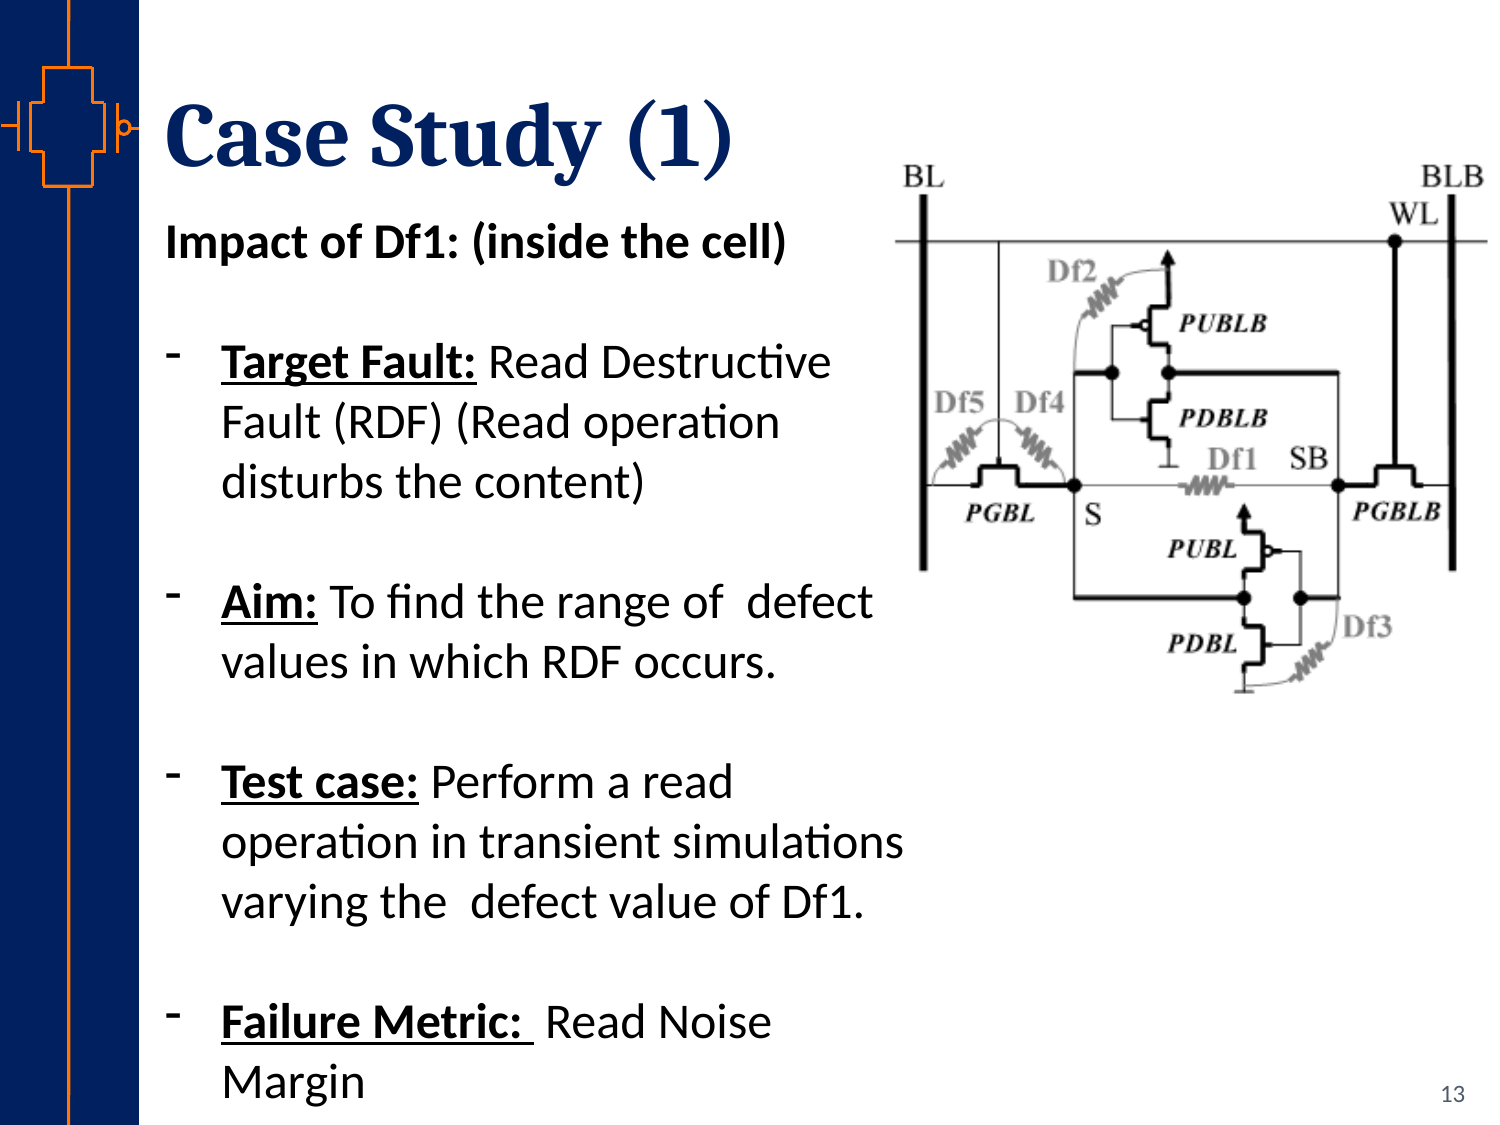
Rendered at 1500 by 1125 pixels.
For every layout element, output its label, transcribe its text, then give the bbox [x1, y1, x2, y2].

text_box Impact of Df1: (inside the cell) Target Fault: Read Destructive Fault (RDF) (Read operation disturbs the content) Aim: To find the range of defect values in which RDF occurs. Test case: Perform a read operation in transient simulations varying the defect value of Df1. Failure Metric: Read Noise Margin [150, 201, 941, 1116]
title Case Study (1) [150, 35, 1338, 193]
picture [875, 147, 1500, 716]
slide_number 13 [1425, 1062, 1488, 1123]
